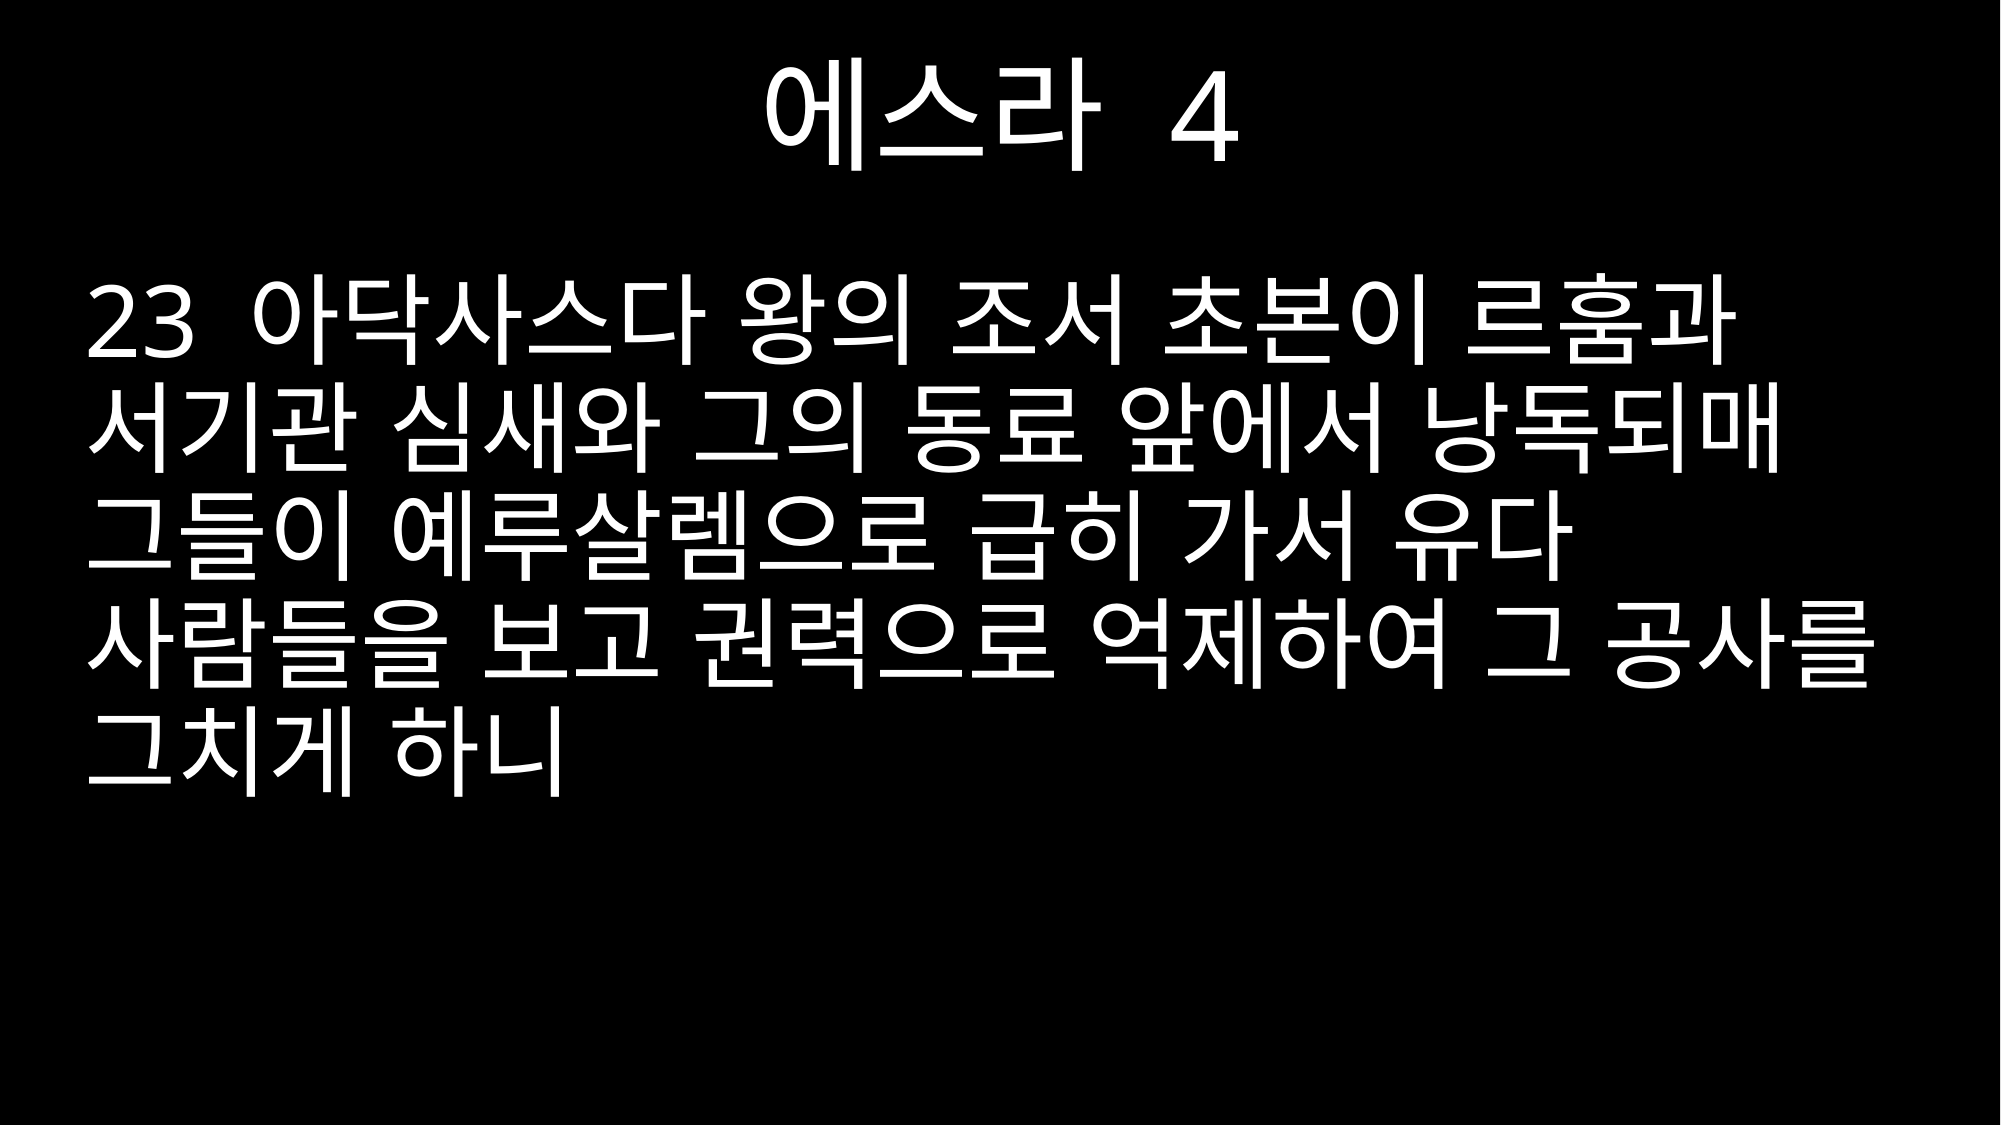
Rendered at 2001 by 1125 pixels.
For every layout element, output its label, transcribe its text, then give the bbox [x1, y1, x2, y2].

footer 에스라 4 [0, 32, 2000, 192]
list 23 아닥사스다 왕의 조서 초본이 르훔과 서기관 심새와 그의 동료 앞에서 낭독되매 그들이 예루살렘으로 급히 가서 유다 사람들을 보고 권력으로 억제하여 그 공사를 그치게 하니 [69, 263, 1953, 423]
picture [0, 0, 2001, 1125]
